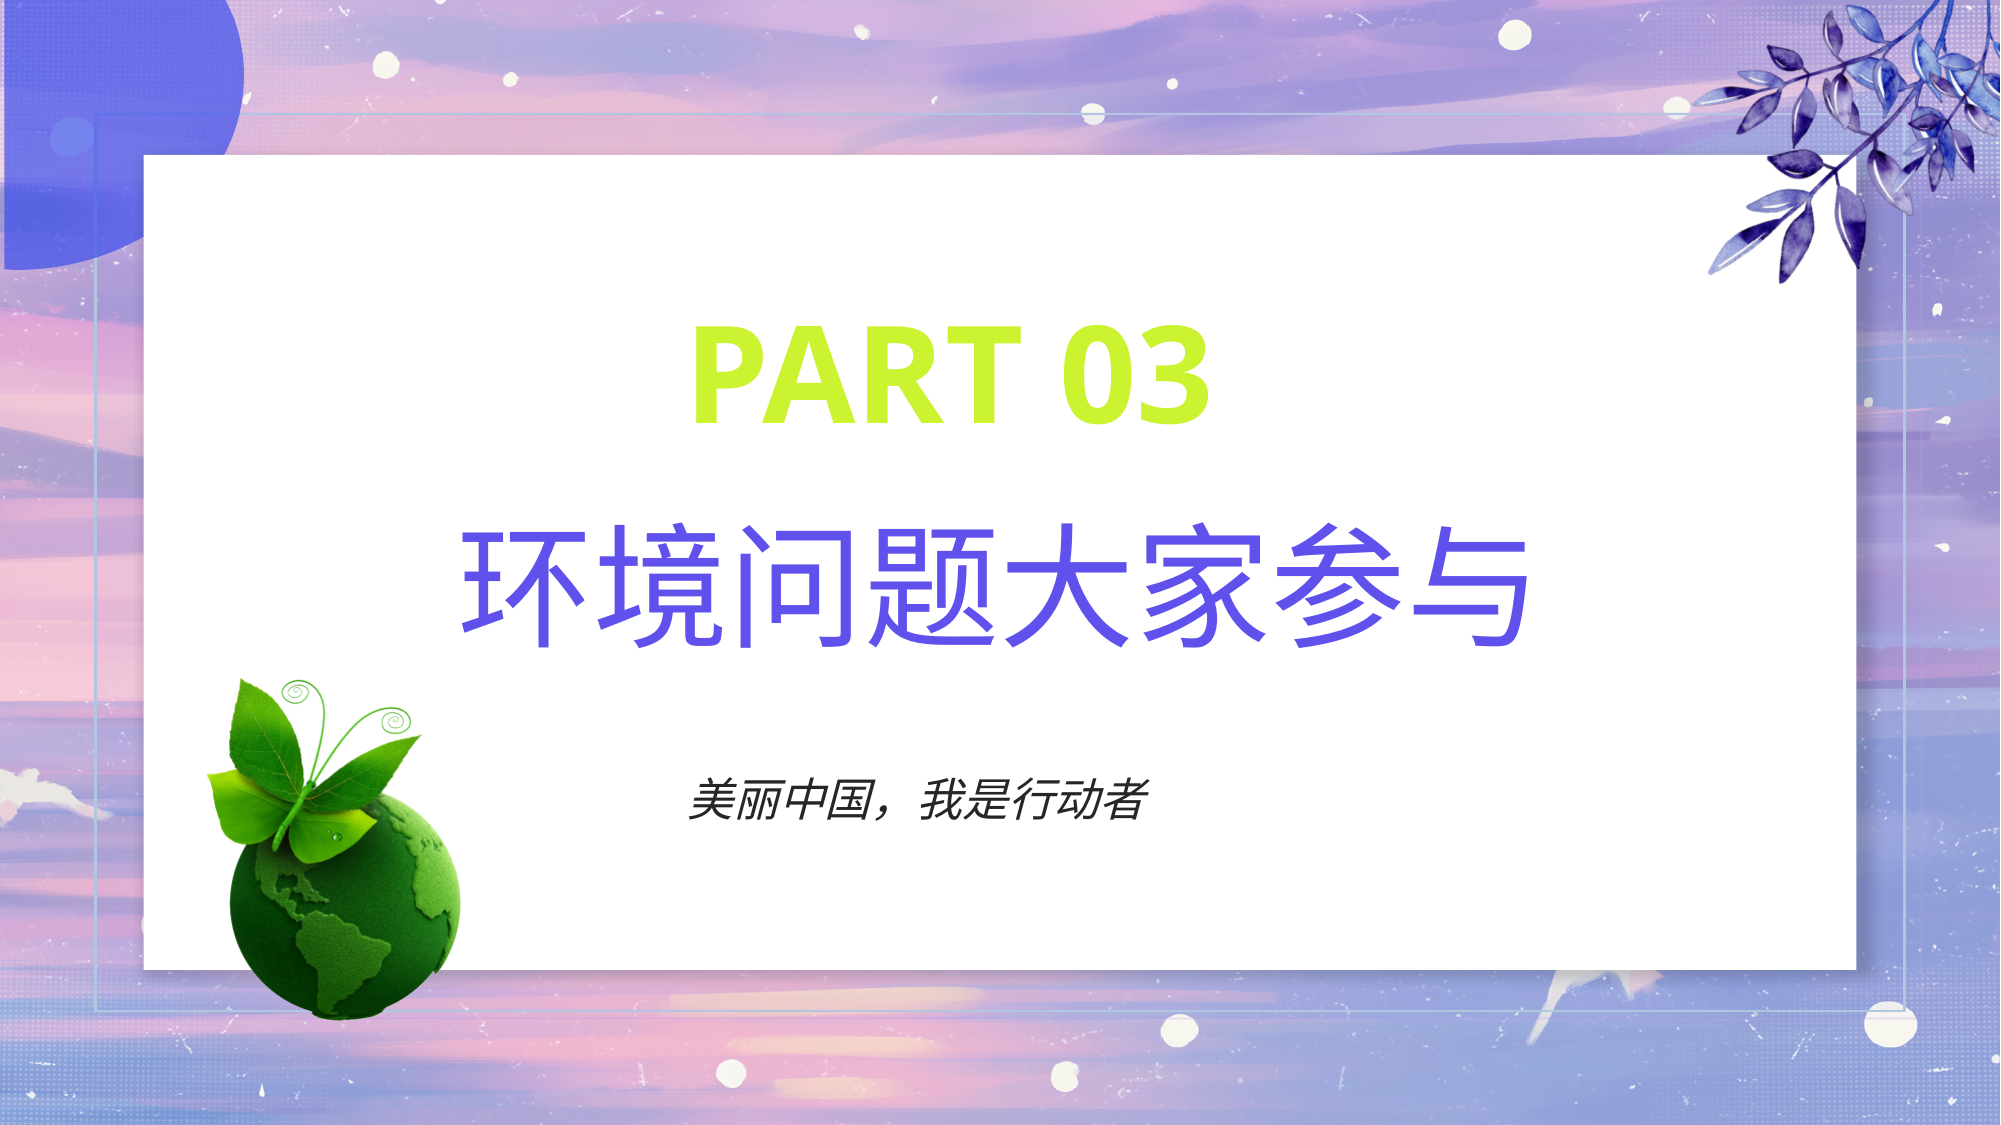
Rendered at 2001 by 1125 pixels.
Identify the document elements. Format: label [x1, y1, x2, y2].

text_box [1671, 0, 2000, 243]
picture [0, 0, 2000, 1125]
